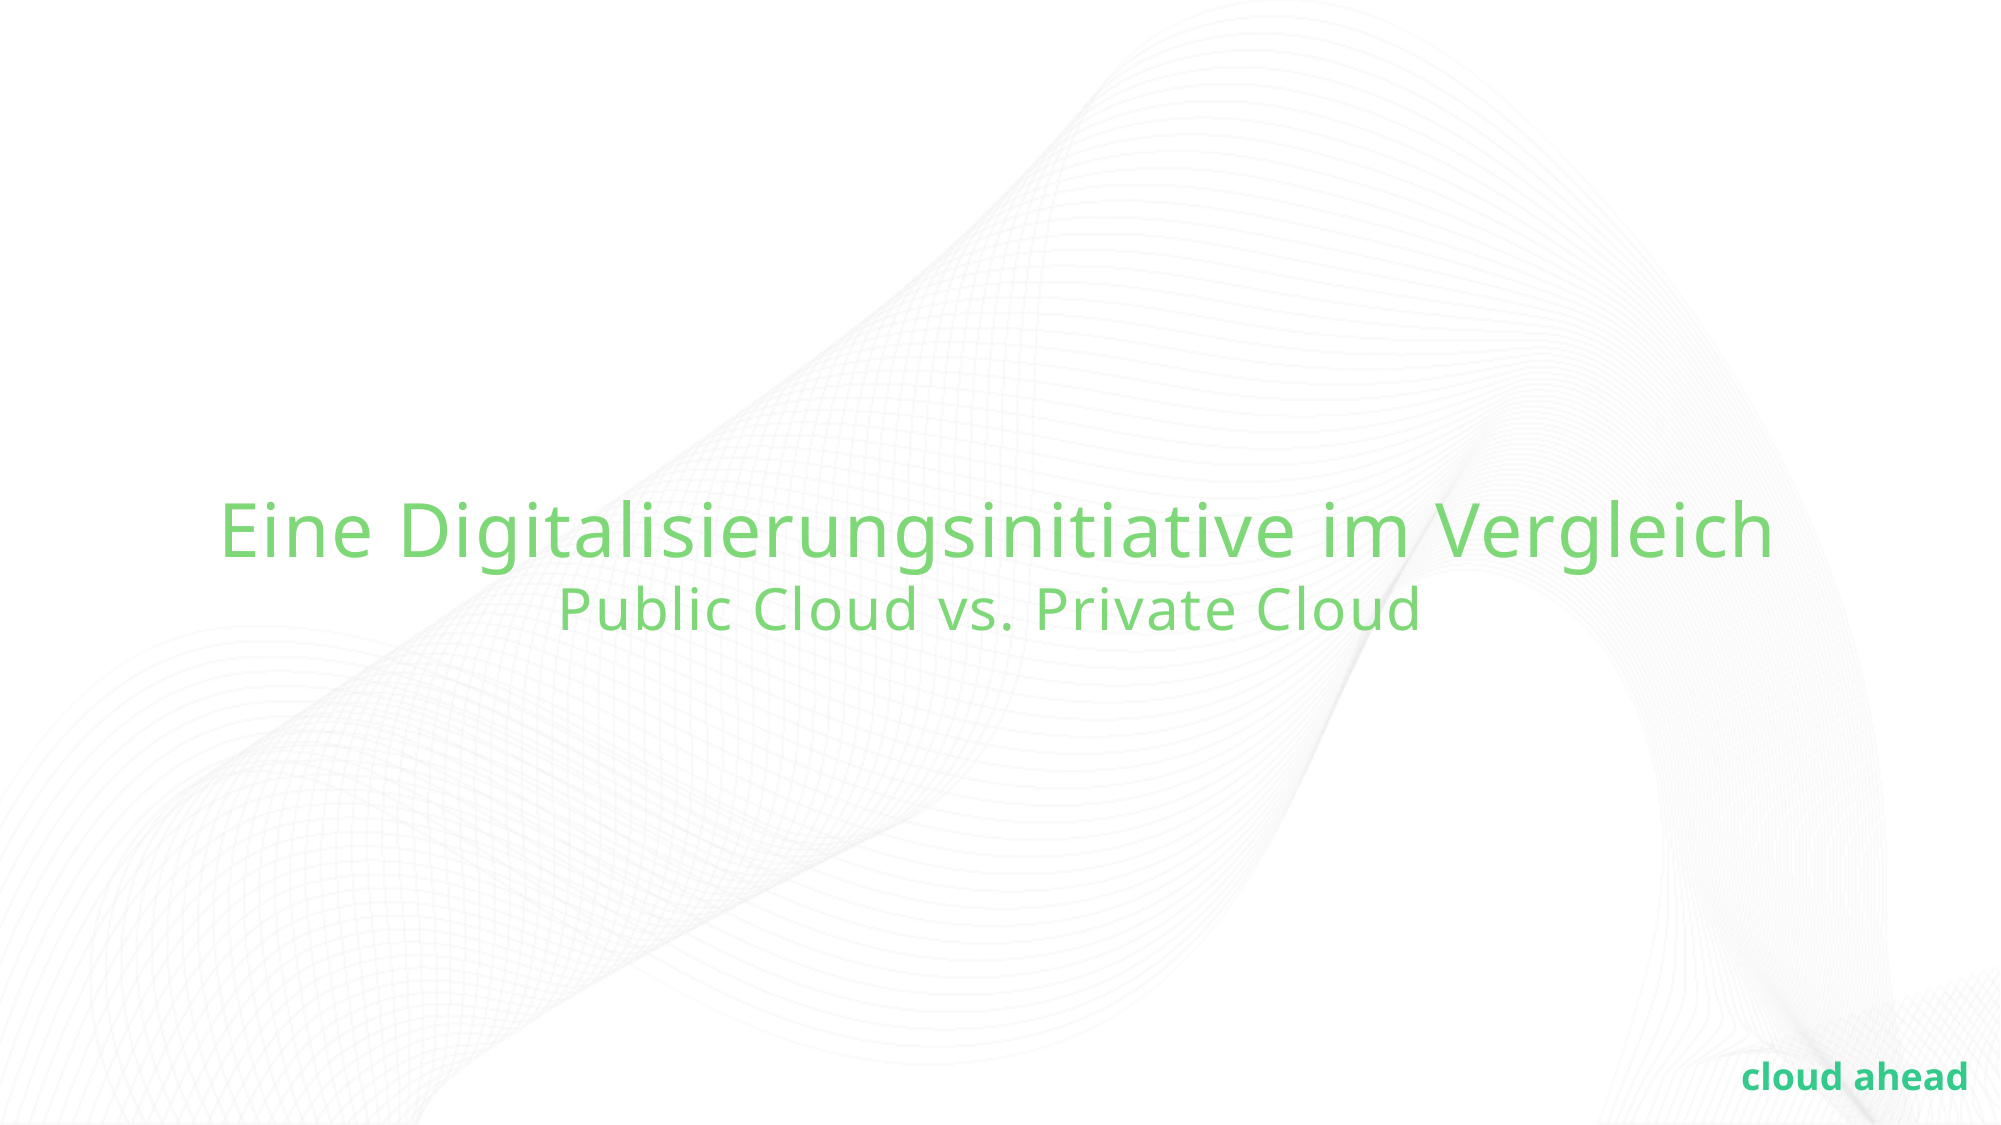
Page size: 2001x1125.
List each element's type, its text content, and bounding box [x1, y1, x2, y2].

title Eine Digitalisierungsinitiative im Vergleich Public Cloud vs. Private Cloud [201, 474, 1799, 651]
